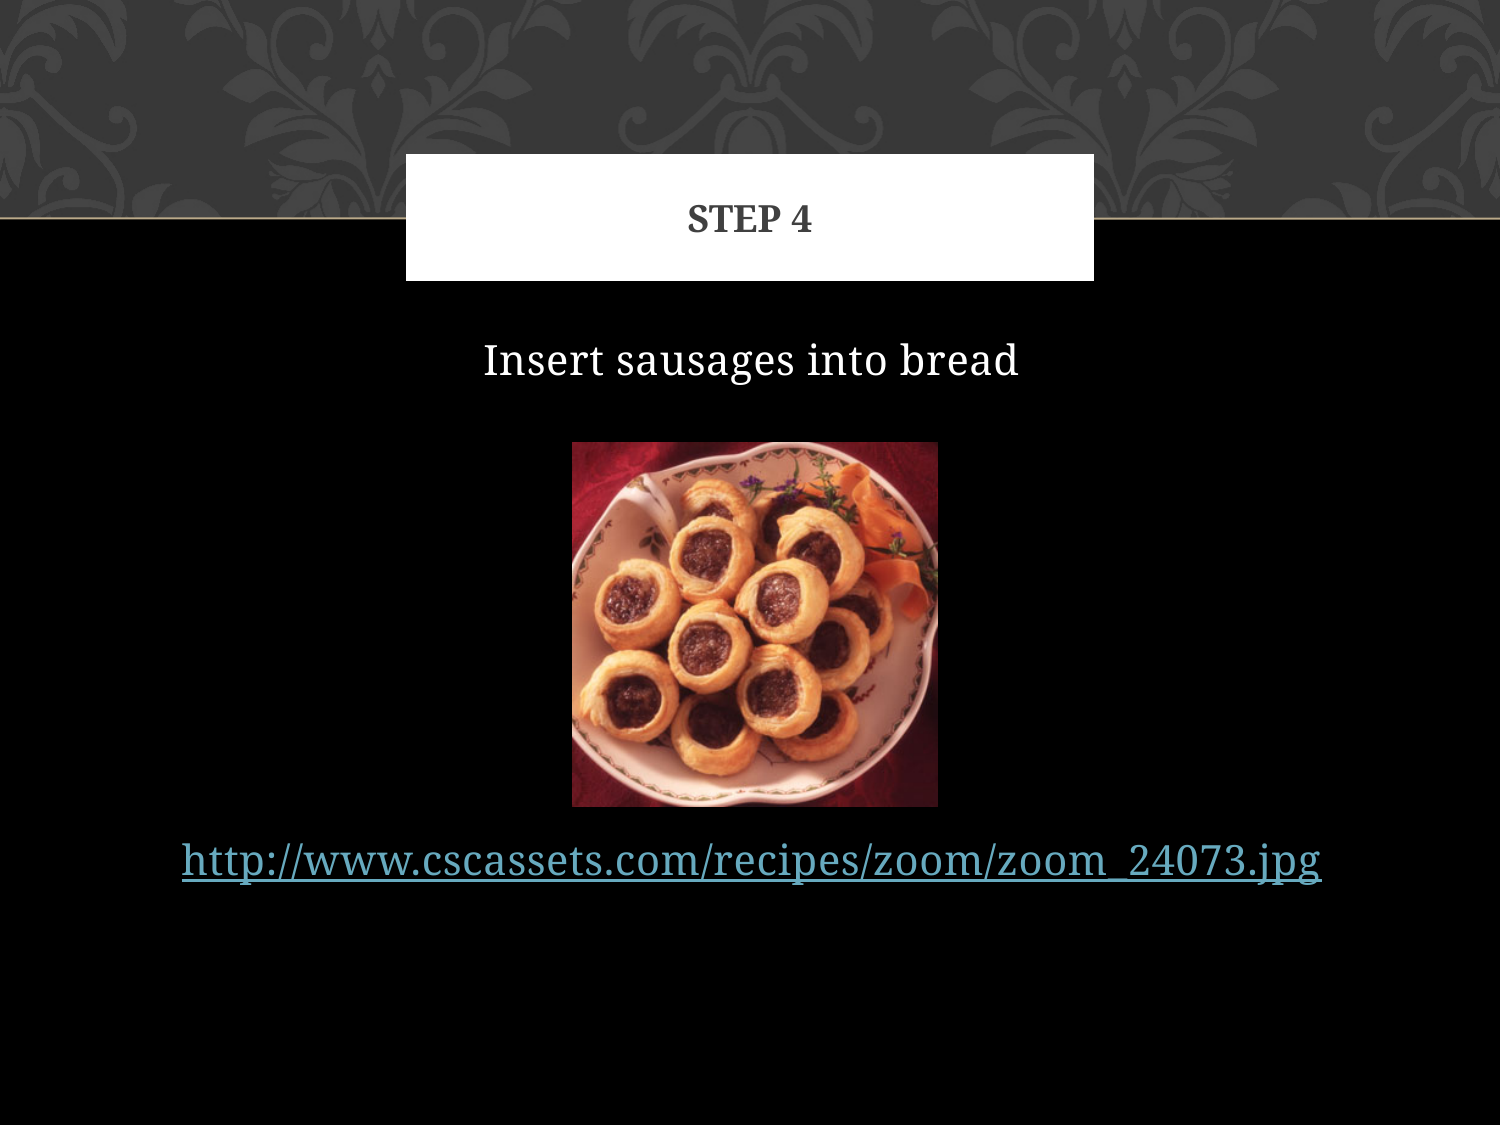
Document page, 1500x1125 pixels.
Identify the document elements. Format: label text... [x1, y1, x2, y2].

title Step 4 [406, 154, 1094, 281]
list Insert sausages into bread http://www.cscassets.com/recipes/zoom/zoom_24073.jpg [76, 326, 1427, 995]
picture [572, 442, 938, 808]
